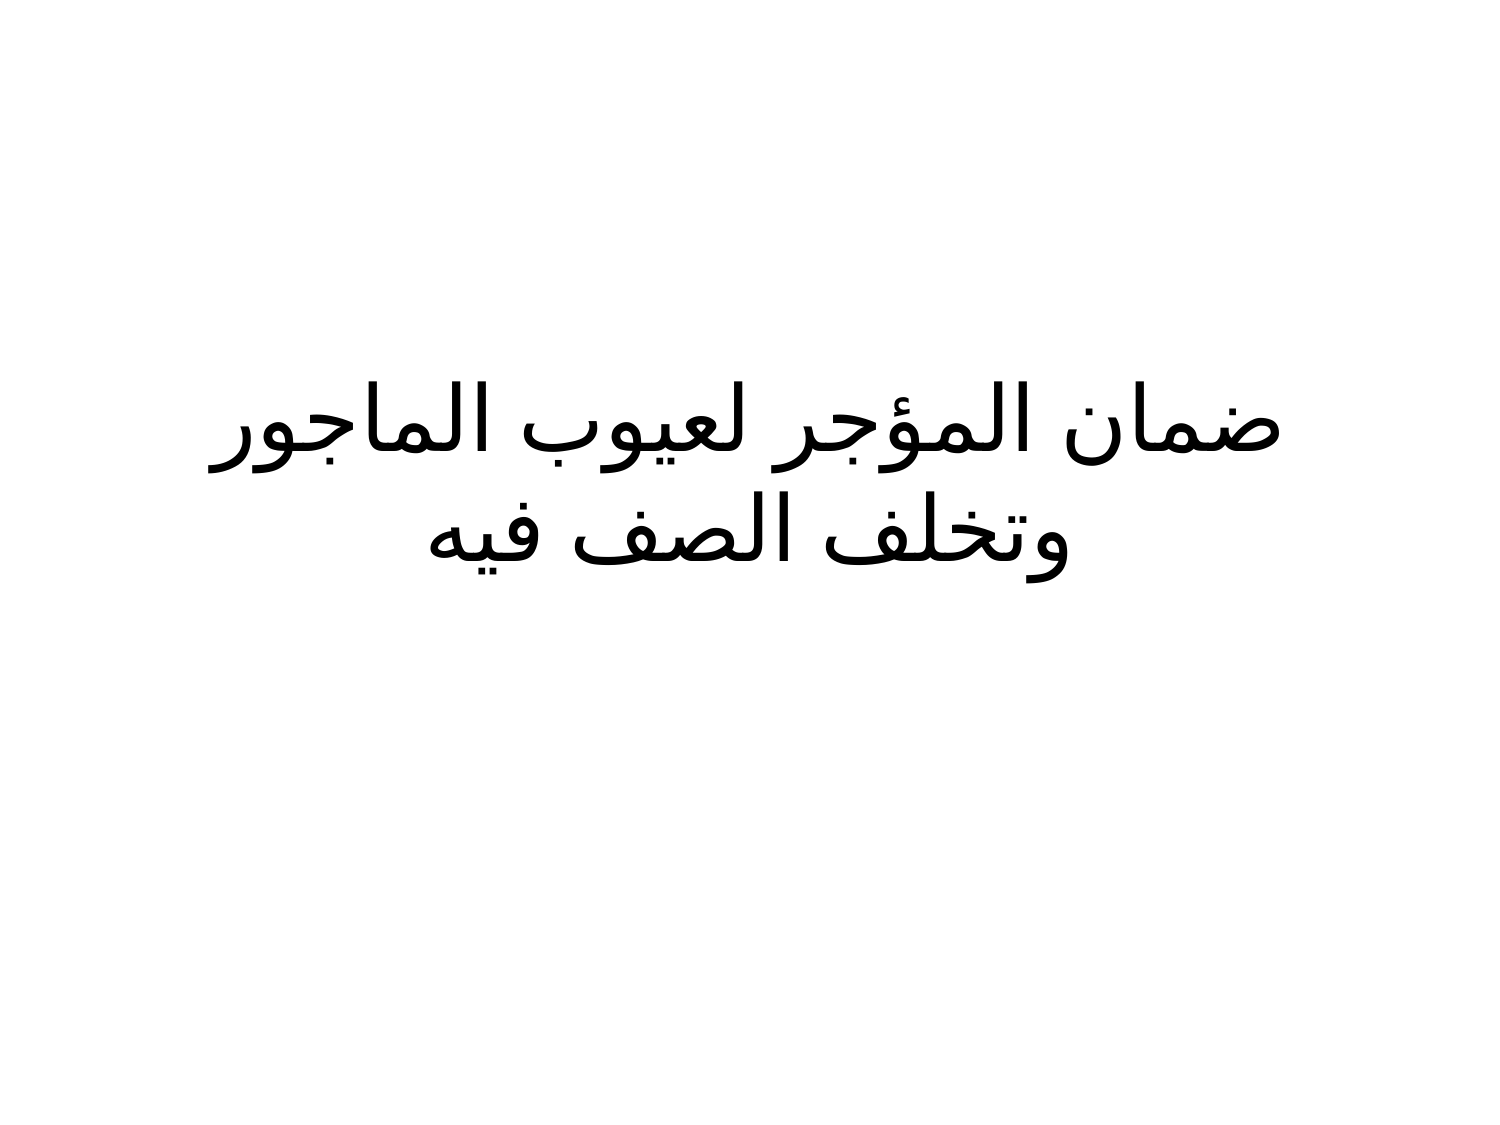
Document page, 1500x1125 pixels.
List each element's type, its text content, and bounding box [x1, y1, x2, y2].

title ضمان المؤجر لعيوب الماجور وتخلف الصف فيه [112, 349, 1388, 591]
